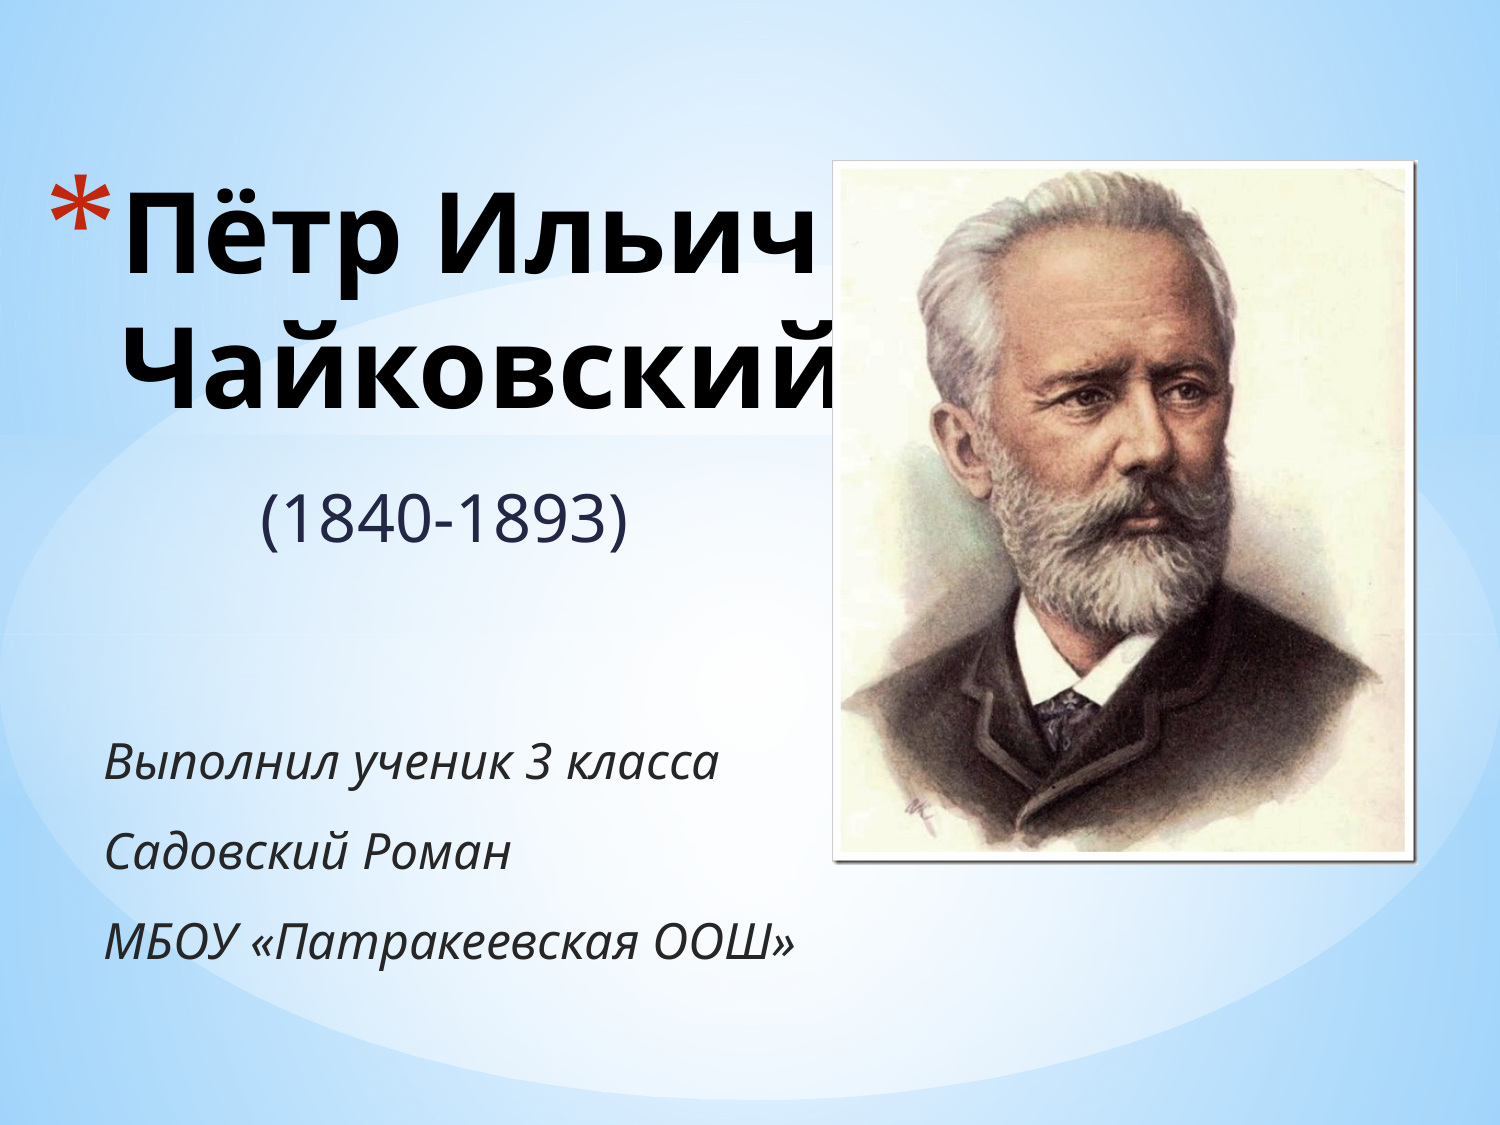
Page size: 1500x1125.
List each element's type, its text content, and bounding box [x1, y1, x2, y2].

subtitle (1840-1893) [0, 508, 826, 613]
picture [832, 160, 1418, 866]
title Пётр Ильич Чайковский [0, 153, 912, 508]
text_box Выполнил ученик 3 класса Садовский Роман МБОУ «Патракеевская ООШ» [88, 692, 812, 978]
